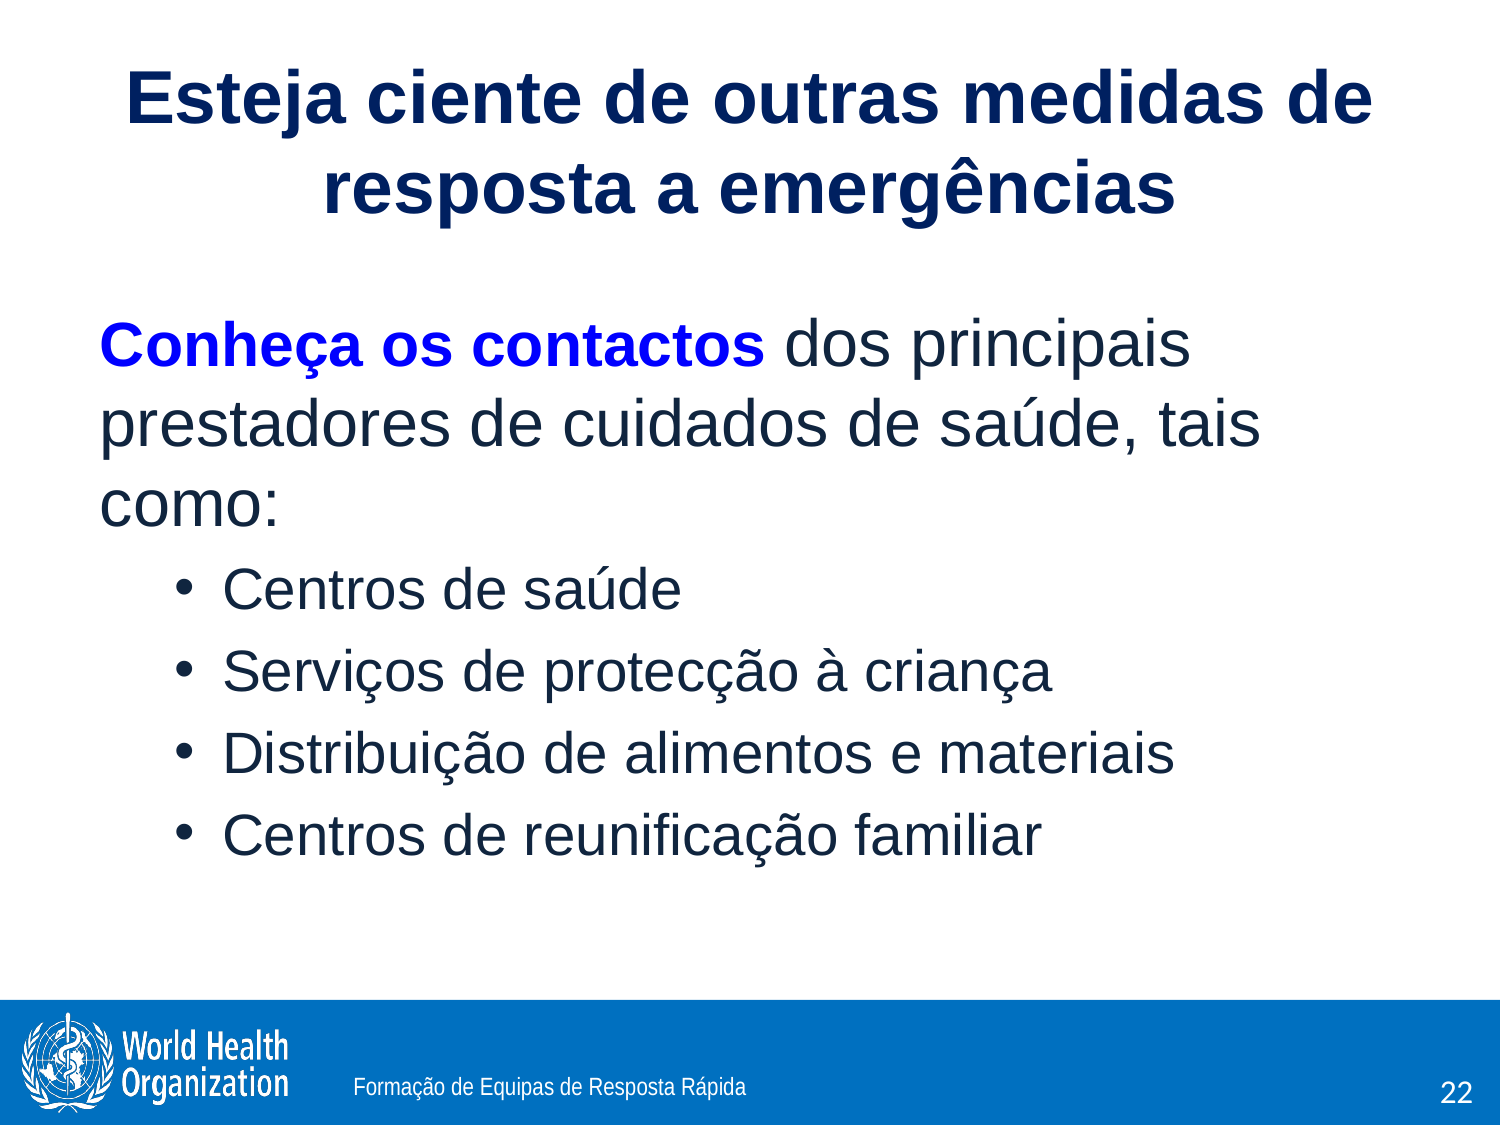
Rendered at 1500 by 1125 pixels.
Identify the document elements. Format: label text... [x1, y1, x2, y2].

title Esteja ciente de outras medidas de resposta a emergências [75, 45, 1425, 233]
picture [21, 1012, 288, 1113]
list Conheça os contactos dos principais prestadores de cuidados de saúde, tais como: Centros de saúde Serviços de protecção à criança Distribuição de alimentos e materiais Centros de reunificação familiar [85, 292, 1436, 1035]
